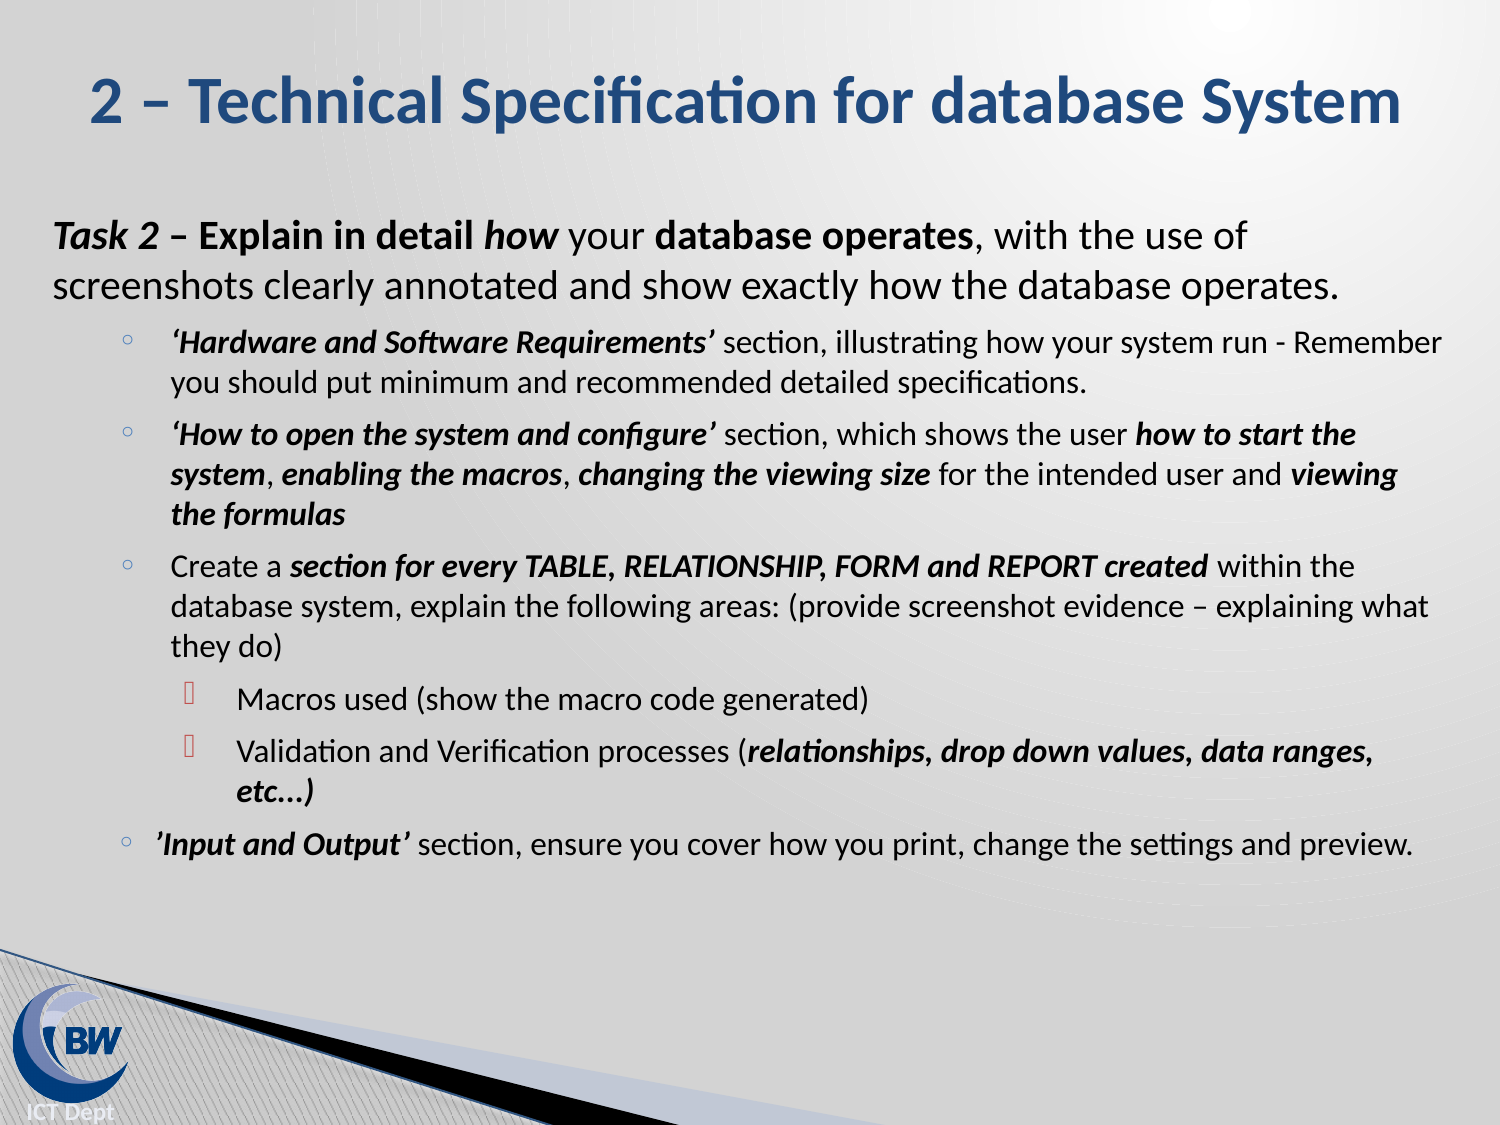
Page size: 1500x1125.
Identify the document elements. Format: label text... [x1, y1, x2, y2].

picture [0, 972, 141, 1114]
title 2 – Technical Specification for database System [75, 37, 1425, 155]
list Task 2 – Explain in detail how your database operates, with the use of screenshots clearly annotated and show exactly how the database operates. ‘Hardware and Software Requirements’ section, illustrating how your system run - Remember you should put minimum and recommended detailed specifications. ‘How to open the system and configure’ section, which shows the user how to start the system, enabling the macros, changing the viewing size for the intended user and viewing the formulas Create a section for every TABLE, RELATIONSHIP, FORM and REPORT created within the database system, explain the following areas: (provide screenshot evidence – explaining what they do) Macros used (show the macro code generated) Validation and Verification processes (relationships, drop down values, data ranges, etc...) ’Input and Output’ section, ensure you cover how you print, change the settings and preview. [37, 200, 1463, 950]
